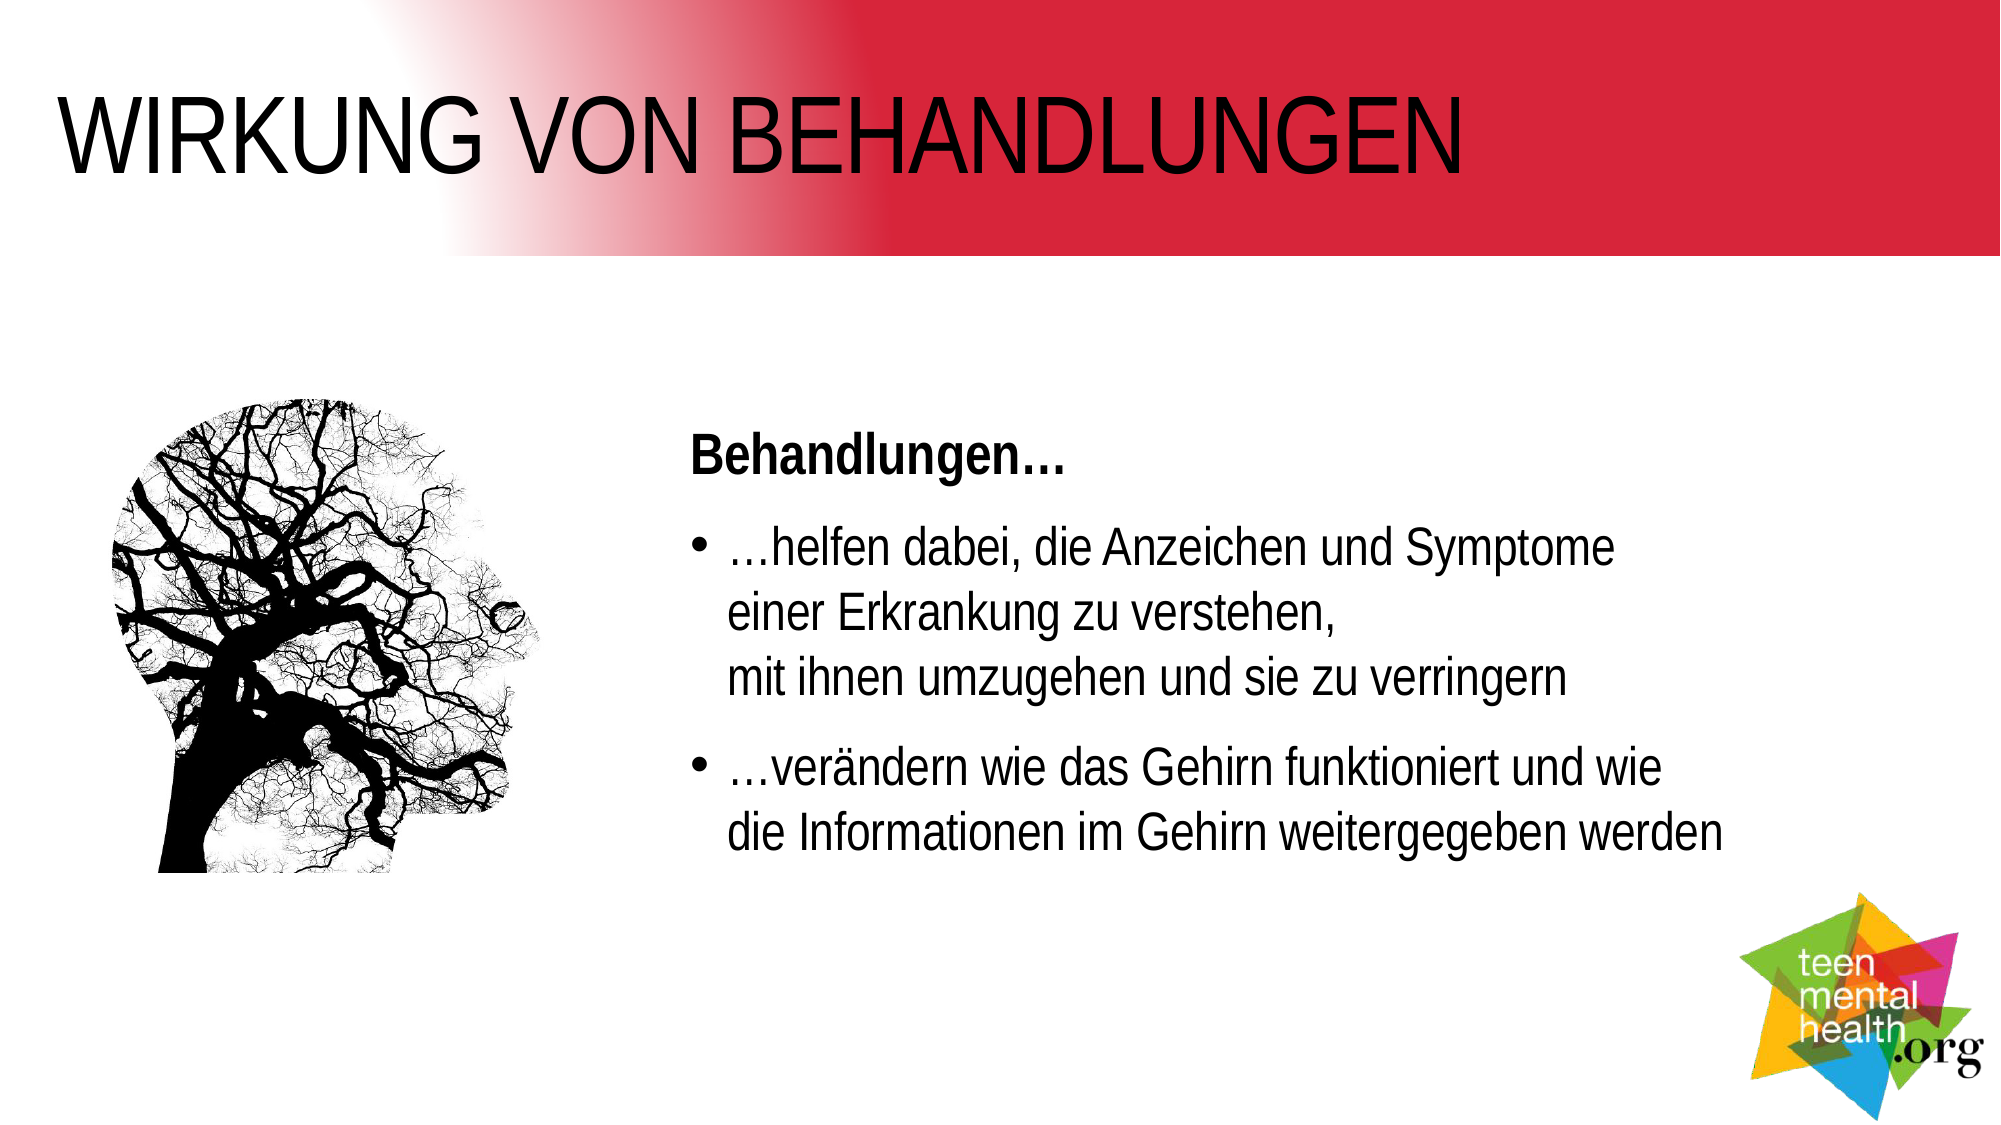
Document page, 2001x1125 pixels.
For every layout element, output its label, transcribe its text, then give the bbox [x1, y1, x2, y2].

title WIRKUNG VON BEHANDLUNGEN [55, 60, 1775, 252]
picture [0, 0, 2000, 256]
picture [54, 399, 597, 873]
text_box Behandlungen… …helfen dabei, die Anzeichen und Symptome einer Erkrankung zu verstehen, mit ihnen umzugehen und sie zu verringern …verändern wie das Gehirn funktioniert und wie die Informationen im Gehirn weitergegeben werden [687, 393, 2000, 1041]
picture [1739, 1041, 1984, 1121]
